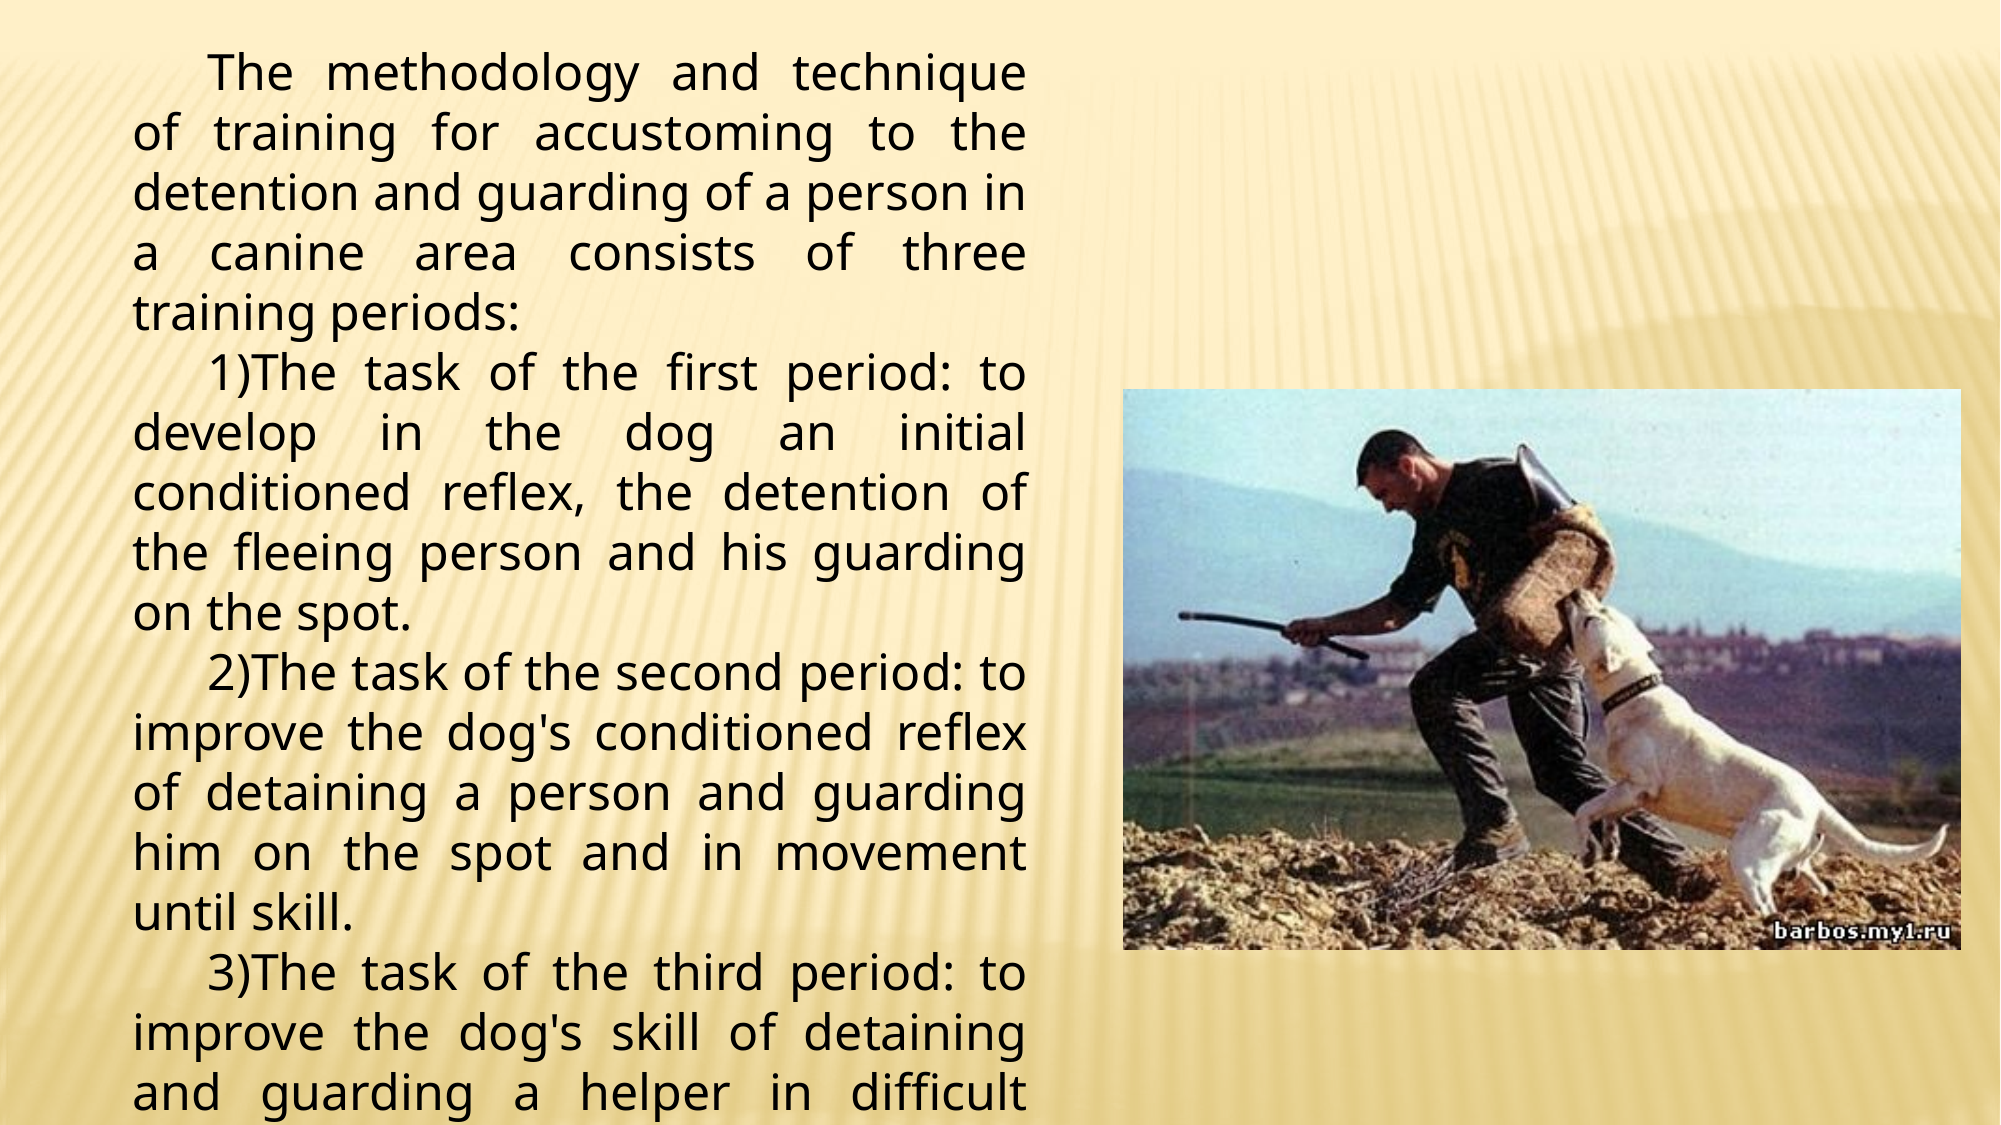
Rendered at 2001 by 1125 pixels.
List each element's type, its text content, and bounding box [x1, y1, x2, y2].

text_box The methodology and technique of training for accustoming to the detention and guarding of a person in a canine area consists of three training periods: The task of the first period: to develop in the dog an initial conditioned reflex, the detention of the fleeing person and his guarding on the spot. The task of the second period: to improve the dog's conditioned reflex of detaining a person and guarding him on the spot and in movement until skill. The task of the third period: to improve the dog's skill of detaining and guarding a helper in difficult conditions close to the requirements of service. [61, 33, 1044, 1125]
picture [1123, 389, 1961, 951]
